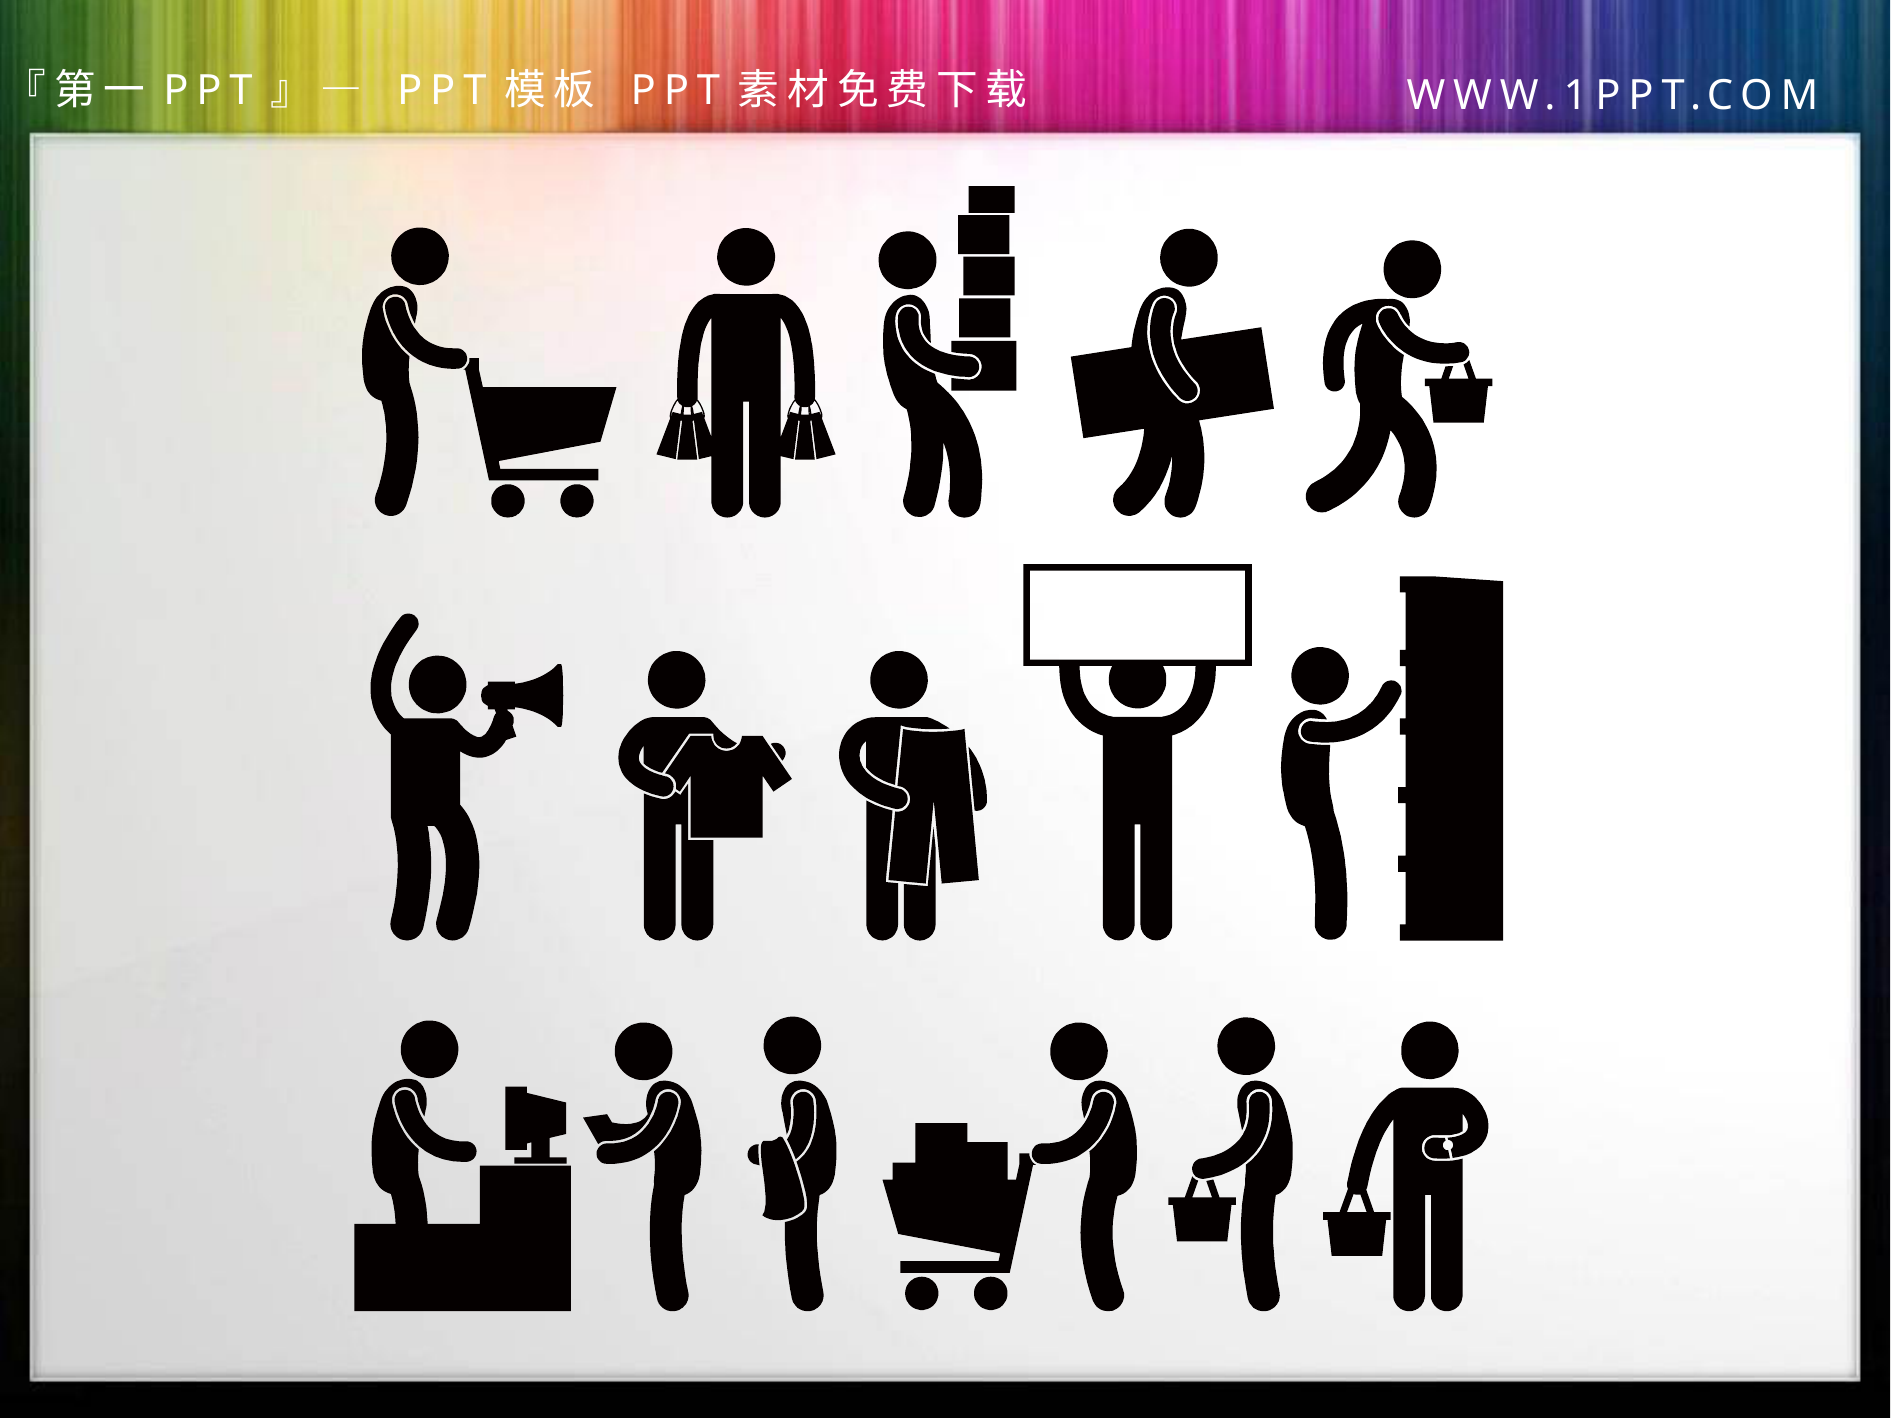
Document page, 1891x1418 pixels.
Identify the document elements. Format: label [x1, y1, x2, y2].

text_box [1280, 575, 1504, 941]
text_box [370, 613, 564, 941]
text_box [656, 227, 836, 518]
text_box [361, 227, 617, 518]
text_box [618, 650, 793, 941]
text_box [1070, 228, 1275, 518]
text_box [838, 650, 988, 941]
text_box [1023, 564, 1252, 941]
text_box [1305, 239, 1493, 518]
picture [0, 0, 1891, 1418]
text_box [878, 185, 1017, 518]
text_box [354, 1016, 1489, 1312]
